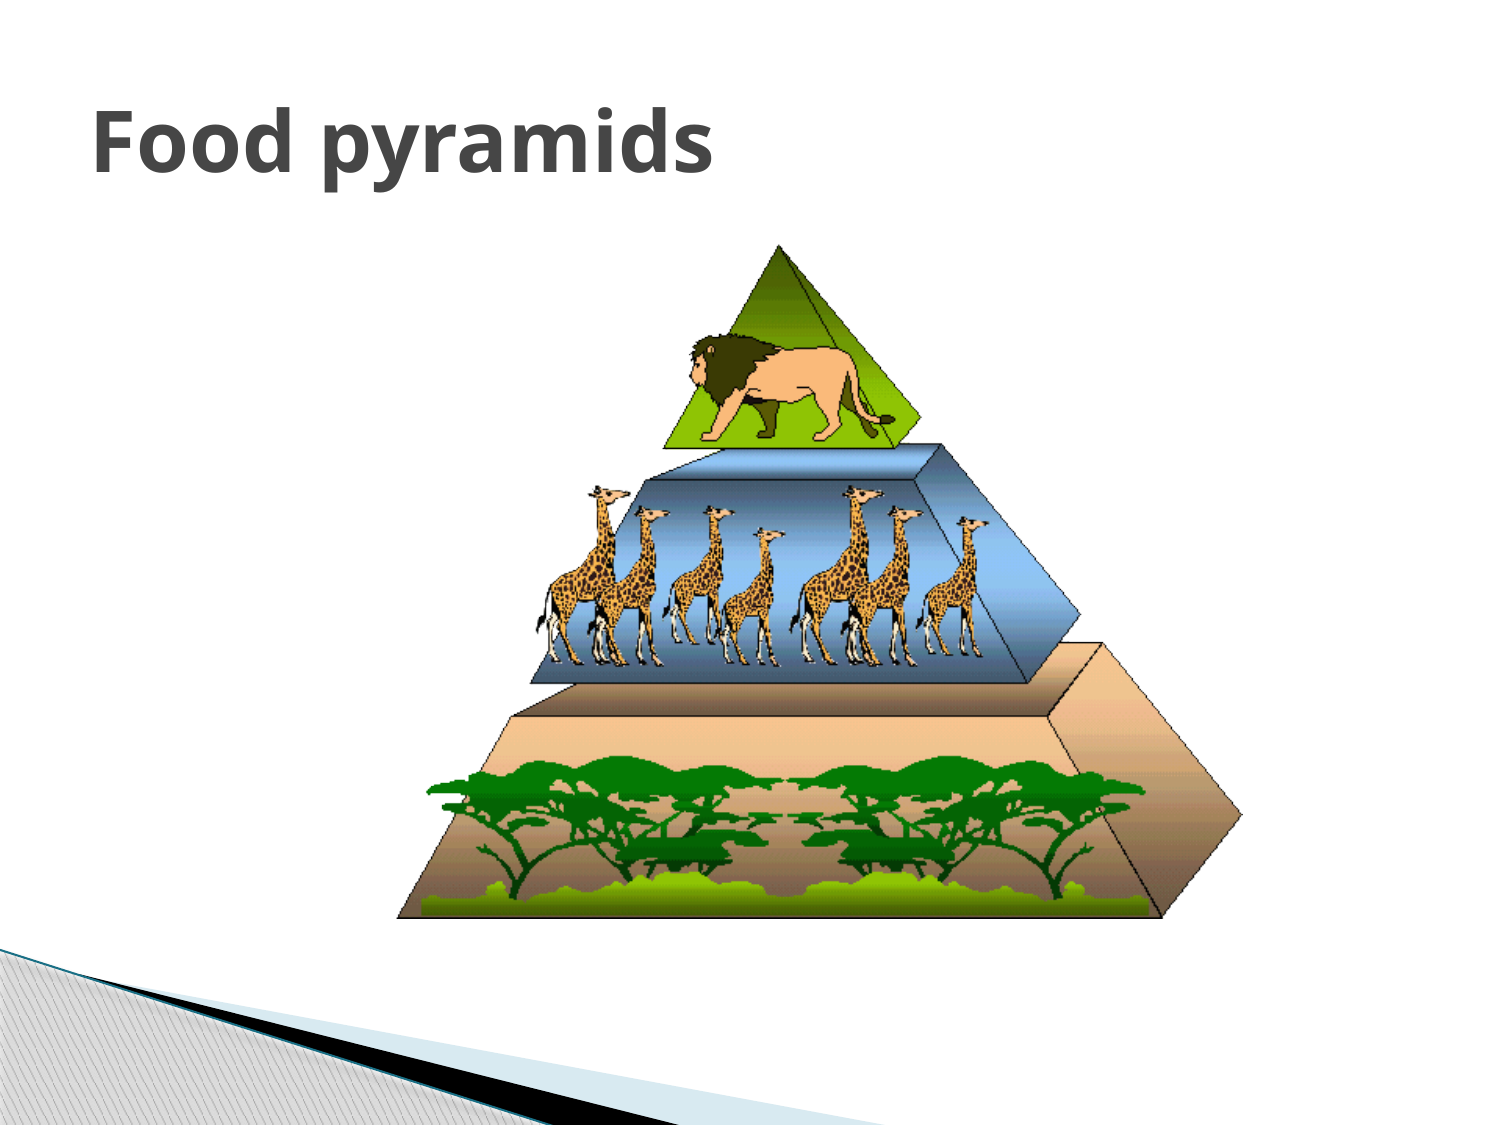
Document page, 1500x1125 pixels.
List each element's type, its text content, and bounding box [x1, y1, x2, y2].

title Food pyramids [75, 45, 1425, 233]
picture [395, 243, 1243, 919]
